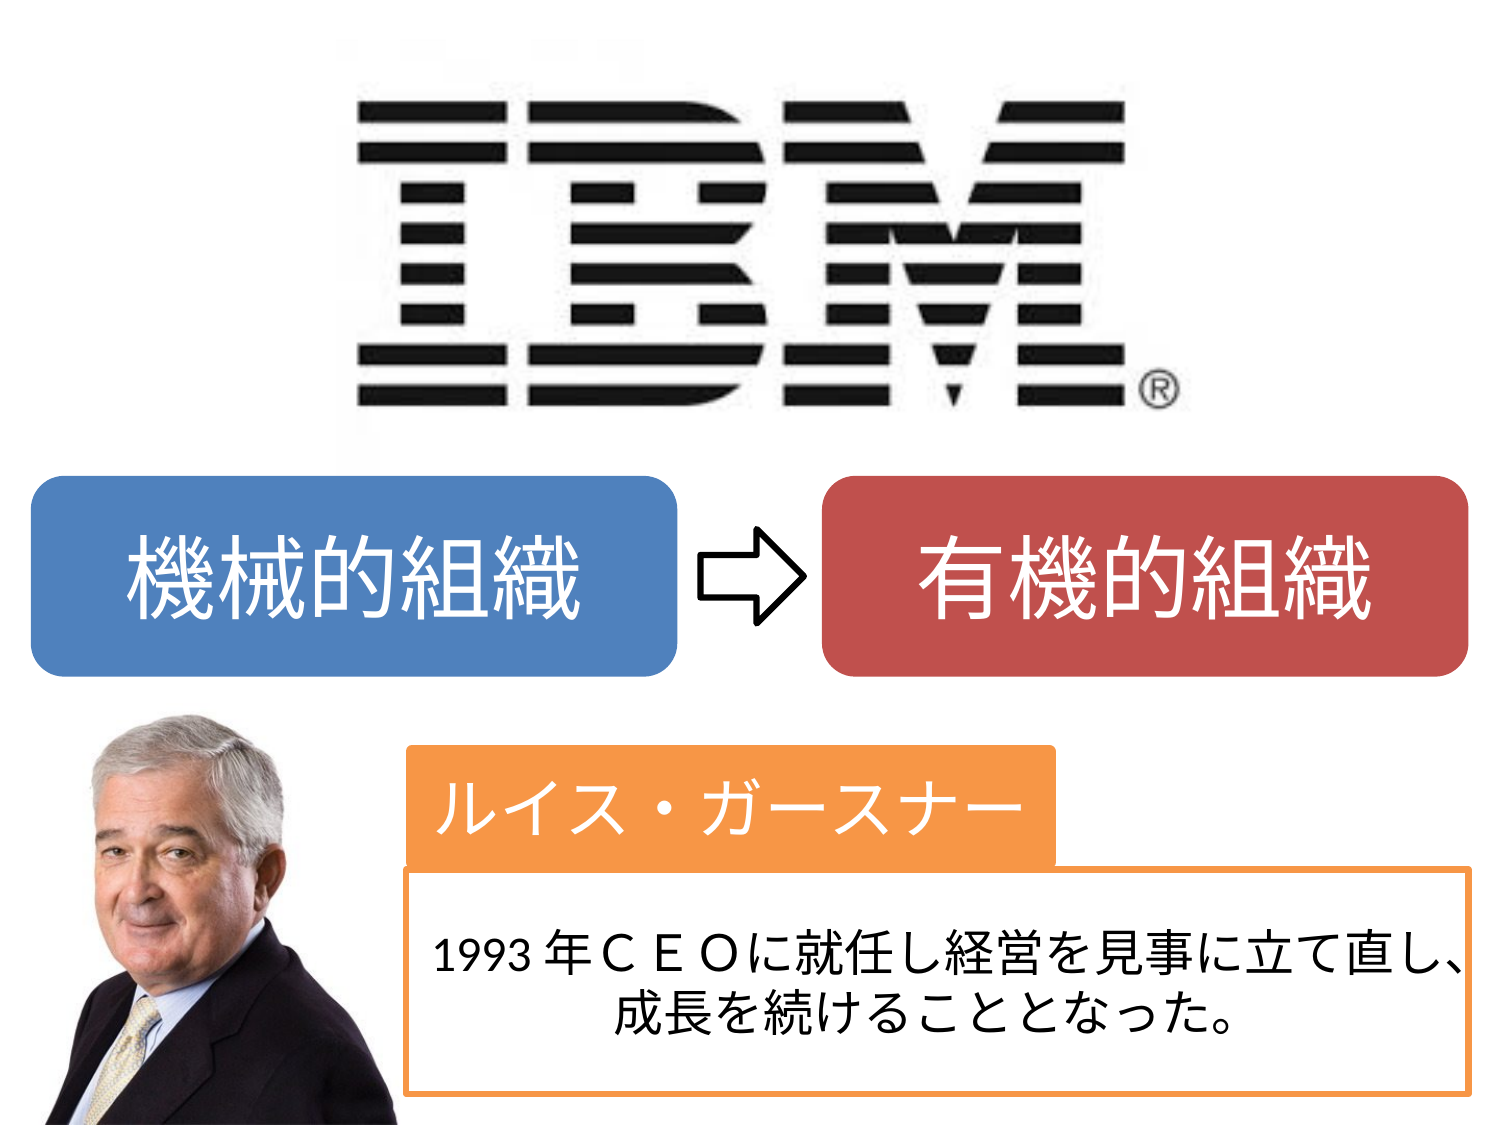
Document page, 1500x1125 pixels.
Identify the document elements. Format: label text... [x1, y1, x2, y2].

picture [30, 703, 407, 1125]
text_box [698, 527, 806, 626]
text_box 有機的組織 [819, 473, 1471, 679]
text_box 1993年ＣＥＯに就任し経営を見事に立て直し、 成長を続けることとなった。 [411, 867, 1471, 1096]
text_box ルイス・ガースナー [411, 749, 1052, 864]
picture [336, 39, 1197, 478]
text_box 機械的組織 [28, 473, 680, 679]
